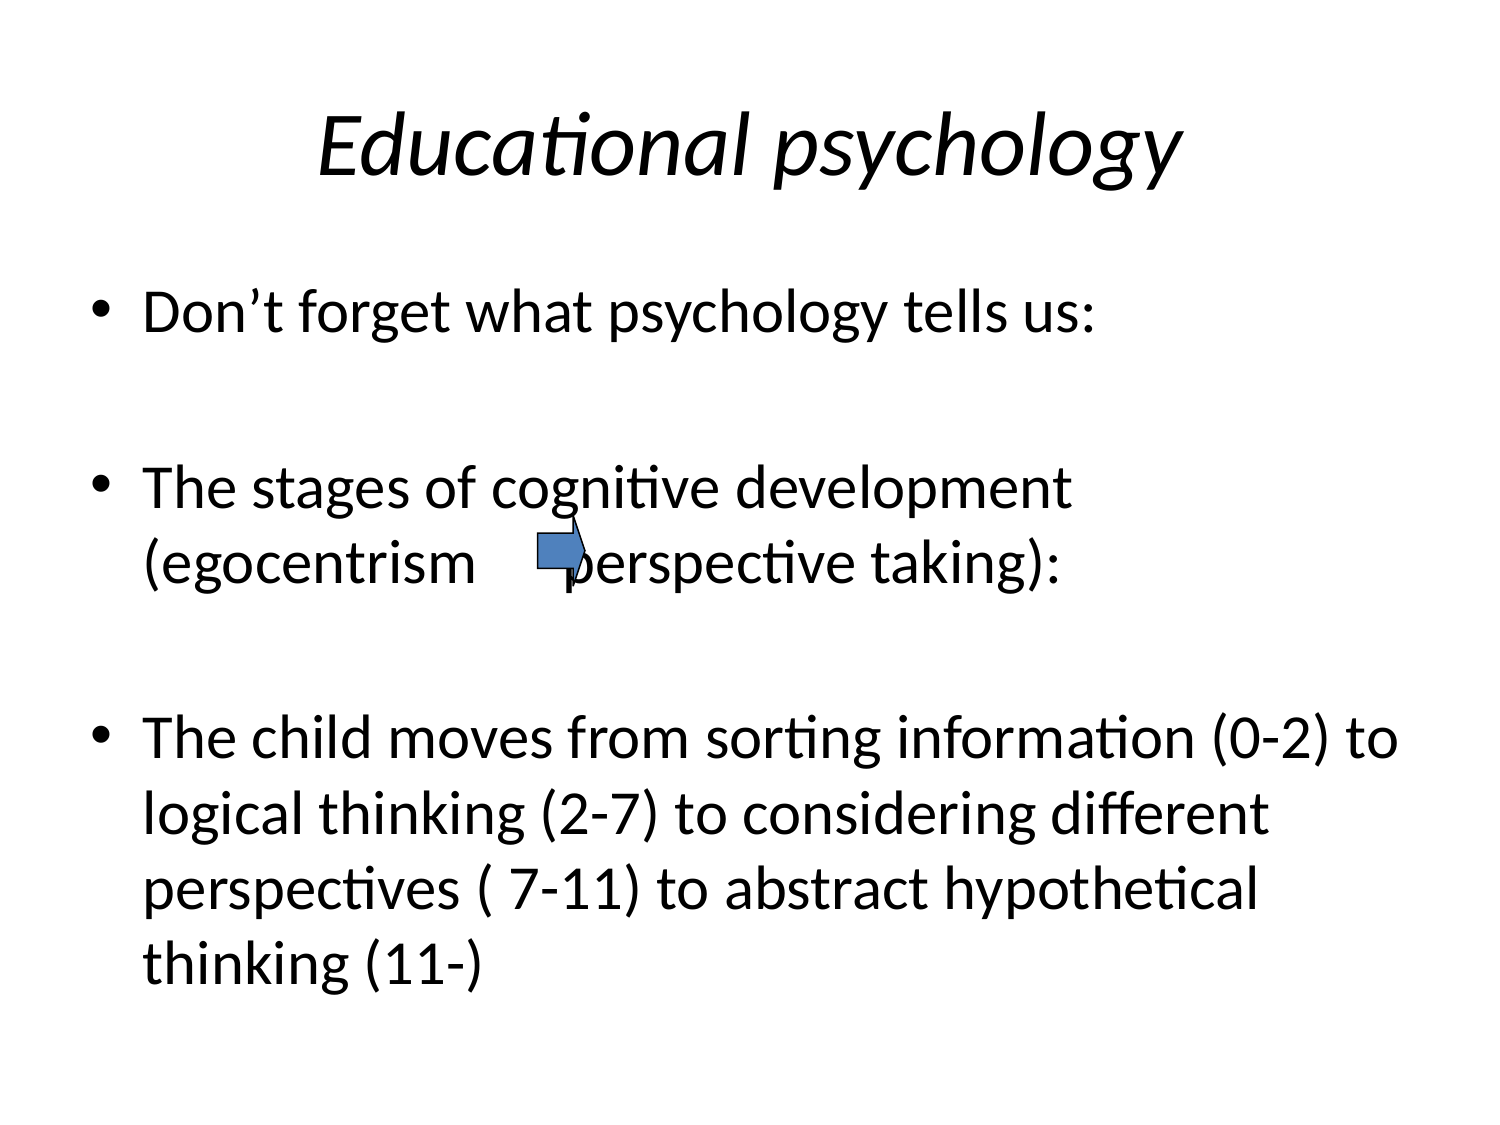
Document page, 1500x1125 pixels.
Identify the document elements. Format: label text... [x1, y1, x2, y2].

title Educational psychology [75, 45, 1425, 233]
text_box [537, 515, 585, 587]
list Don’t forget what psychology tells us: The stages of cognitive development (egocentrism perspective taking): The child moves from sorting information (0-2) to logical thinking (2-7) to considering different perspectives ( 7-11) to abstract hypothetical thinking (11-) [75, 262, 1425, 1005]
